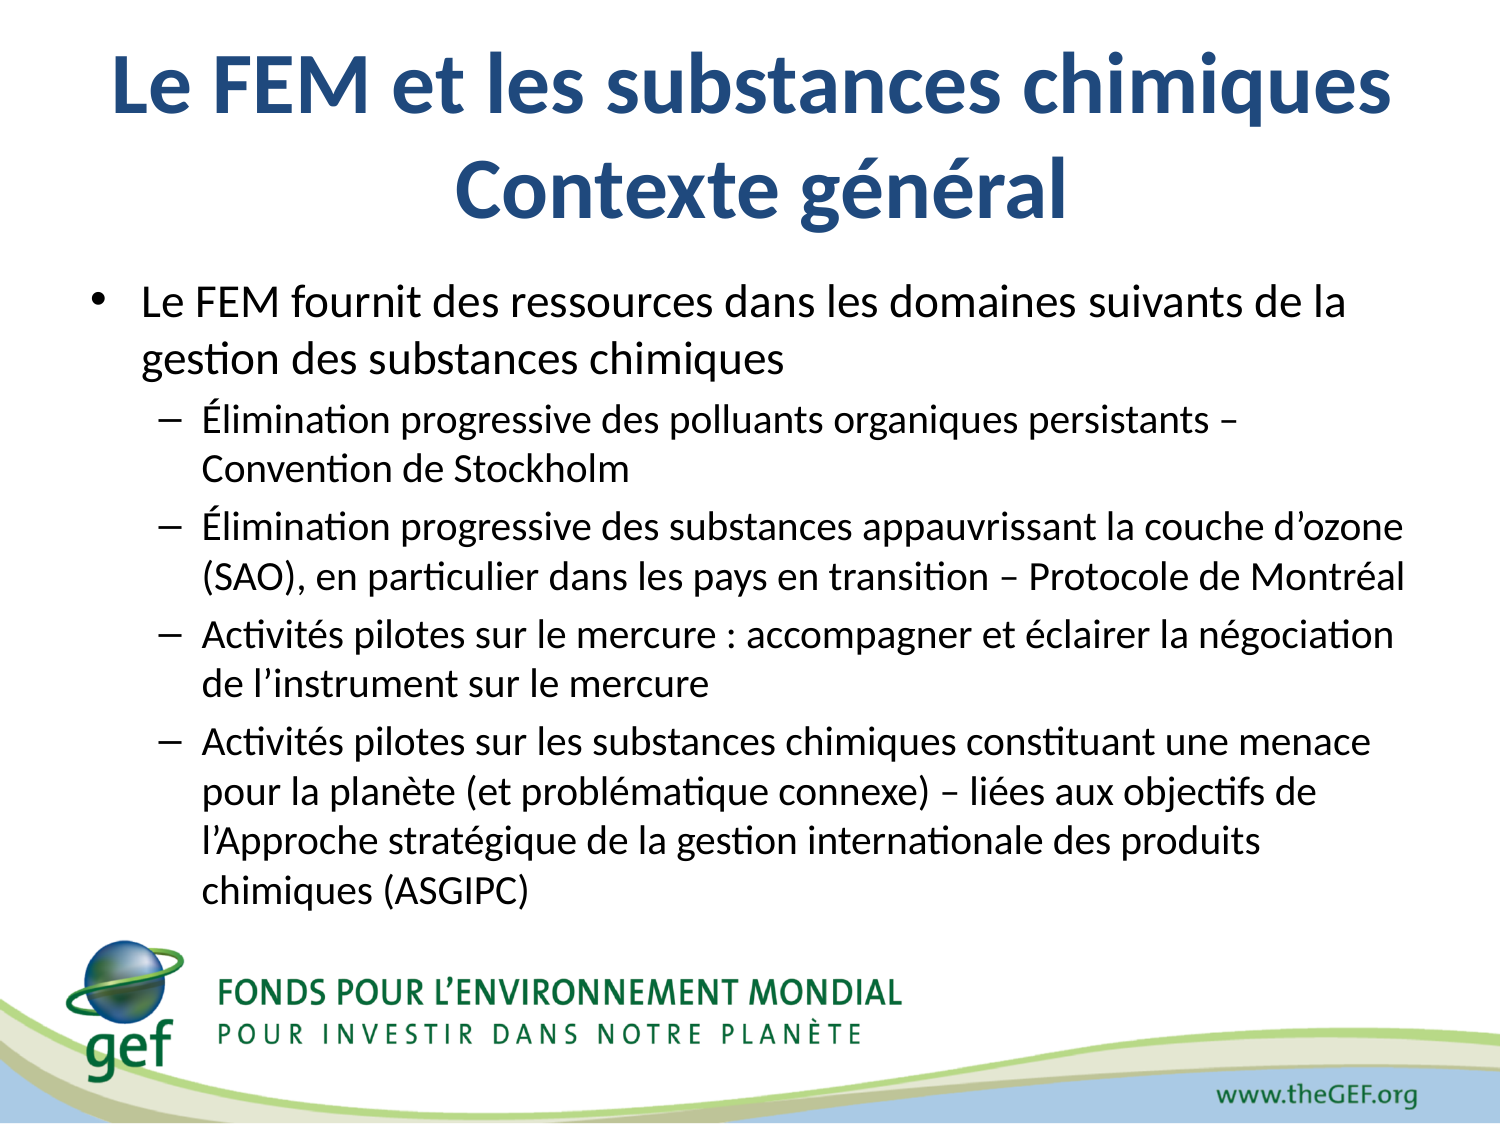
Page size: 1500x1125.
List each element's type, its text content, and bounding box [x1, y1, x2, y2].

title Le FEM et les substances chimiques Contexte général [87, 37, 1438, 226]
picture [0, 912, 1500, 1125]
list Le FEM fournit des ressources dans les domaines suivants de la gestion des substances chimiques Élimination progressive des polluants organiques persistants – Convention de Stockholm Élimination progressive des substances appauvrissant la couche d’ozone (SAO), en particulier dans les pays en transition – Protocole de Montréal Activités pilotes sur le mercure : accompagner et éclairer la négociation de l’instrument sur le mercure Activités pilotes sur les substances chimiques constituant une menace pour la planète (et problématique connexe) – liées aux objectifs de l’Approche stratégique de la gestion internationale des produits chimiques (ASGIPC) [74, 262, 1426, 938]
